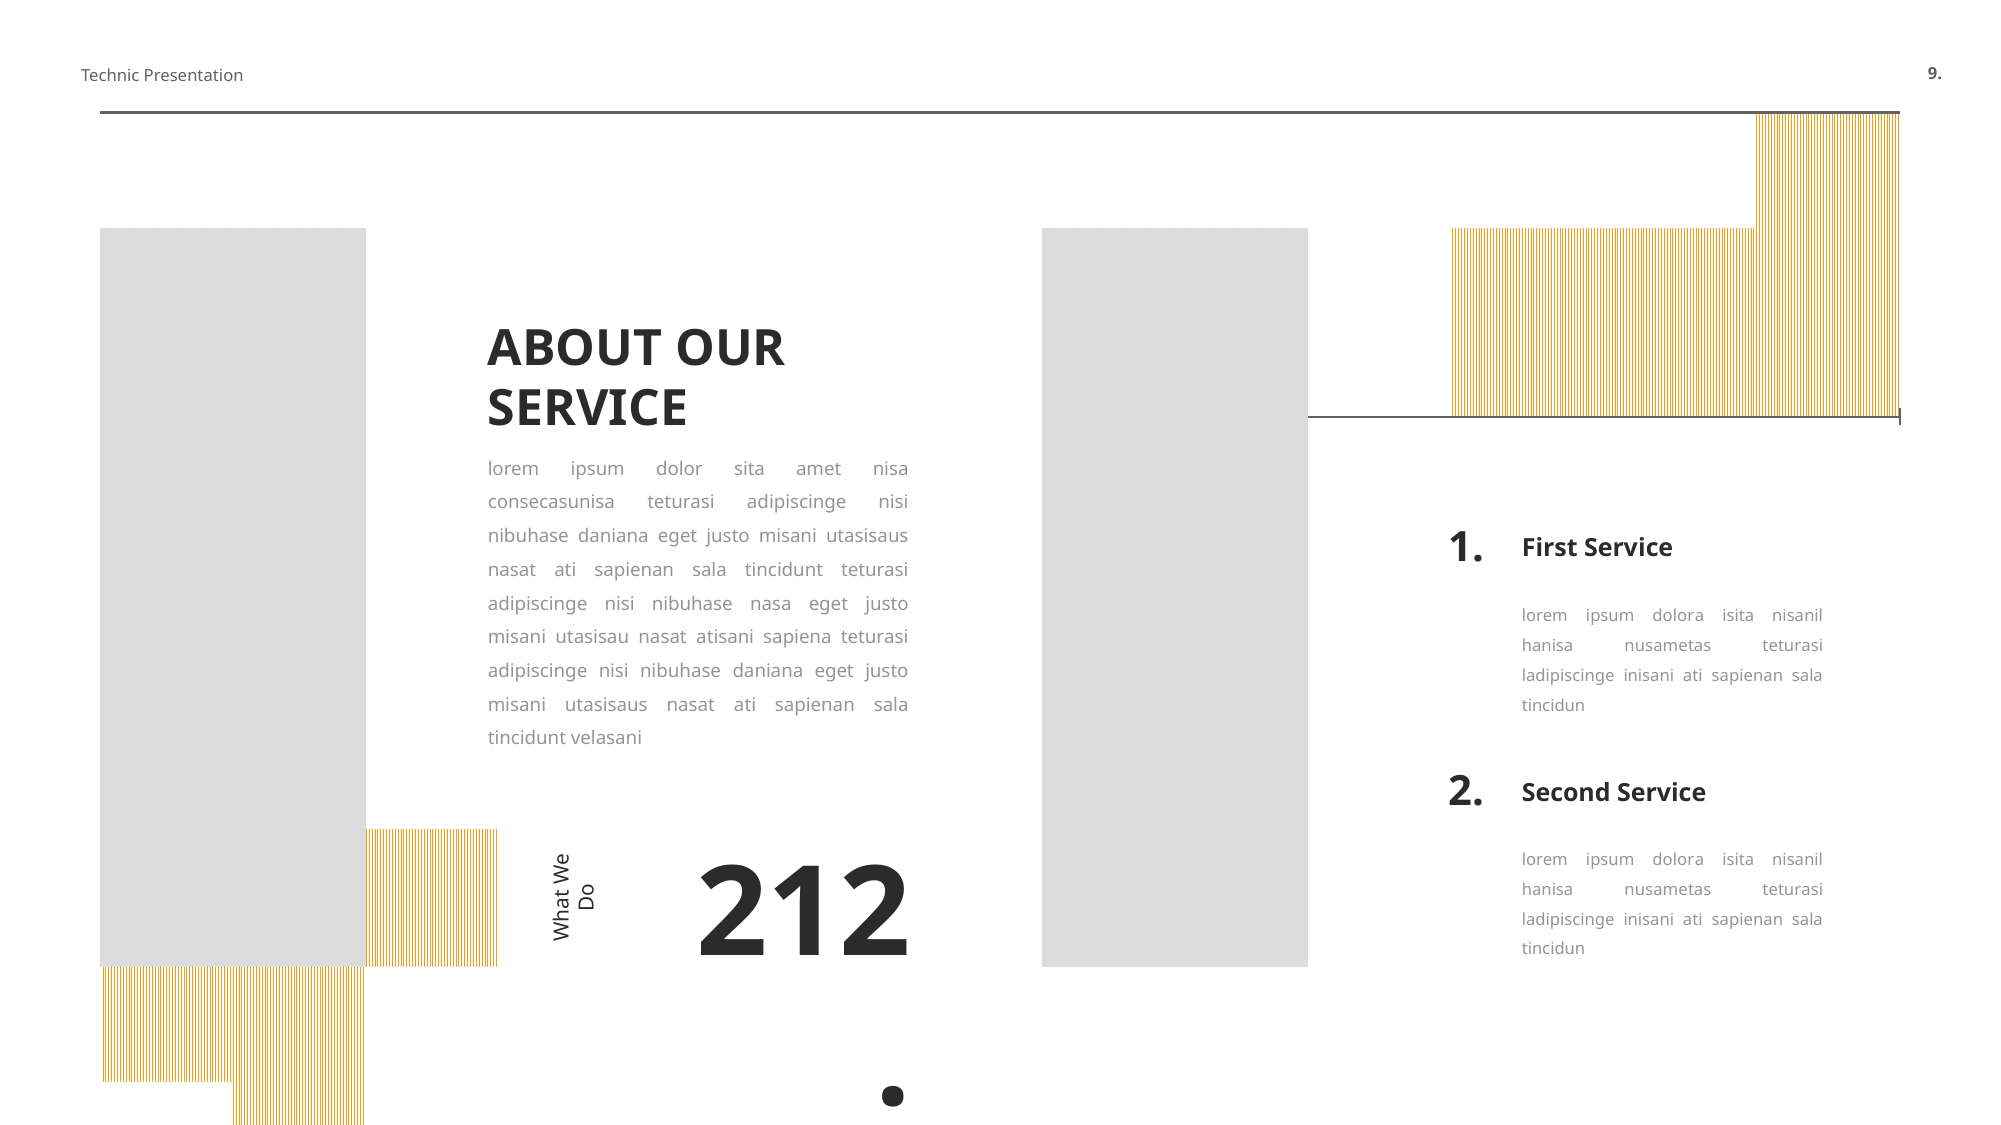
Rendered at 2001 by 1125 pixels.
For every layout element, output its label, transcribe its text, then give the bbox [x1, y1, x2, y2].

picture [1041, 228, 1308, 967]
picture [99, 228, 366, 967]
text_box ABOUT OUR SERVICE [473, 308, 967, 444]
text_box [83, 55, 1918, 93]
text_box What We Do [540, 828, 605, 967]
text_box lorem ipsum dolor sita amet nisa consecasunisa teturasi adipiscinge nisi nibuhase daniana eget justo misani utasisaus nasat ati sapienan sala tincidunt teturasi adipiscinge nisi nibuhase nasa eget justo misani utasisau nasat atisani sapiena teturasi adipiscinge nisi nibuhase daniana eget justo misani utasisaus nasat ati sapienan sala tincidunt velasani [473, 437, 924, 757]
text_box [1403, 512, 1838, 690]
text_box 212. [659, 822, 926, 1125]
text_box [1307, 408, 1901, 426]
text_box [1403, 756, 1838, 935]
